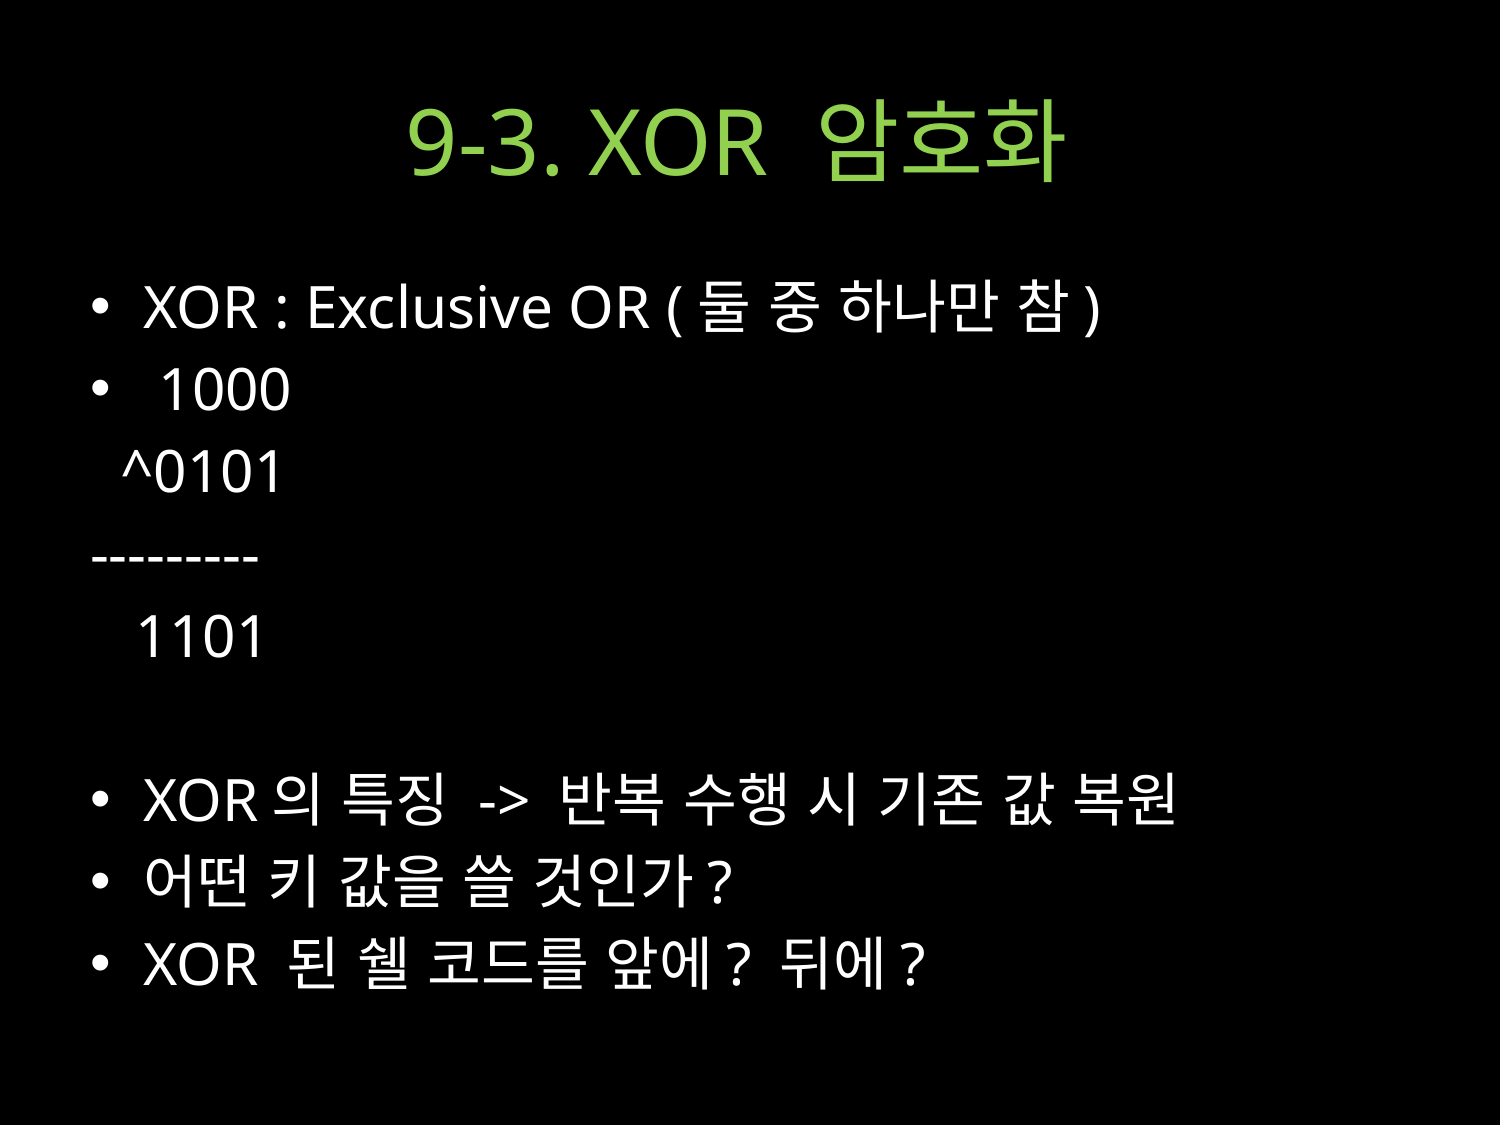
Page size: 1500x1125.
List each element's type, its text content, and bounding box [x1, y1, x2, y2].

list XOR : Exclusive OR (둘 중 하나만 참) 1000 ^0101 --------- 1101 XOR의 특징 -> 반복 수행 시 기존 값 복원 어떤 키 값을 쓸 것인가? XOR 된 쉘 코드를 앞에? 뒤에? [75, 262, 1425, 1005]
title 9-3. XOR 암호화 [75, 45, 1425, 233]
